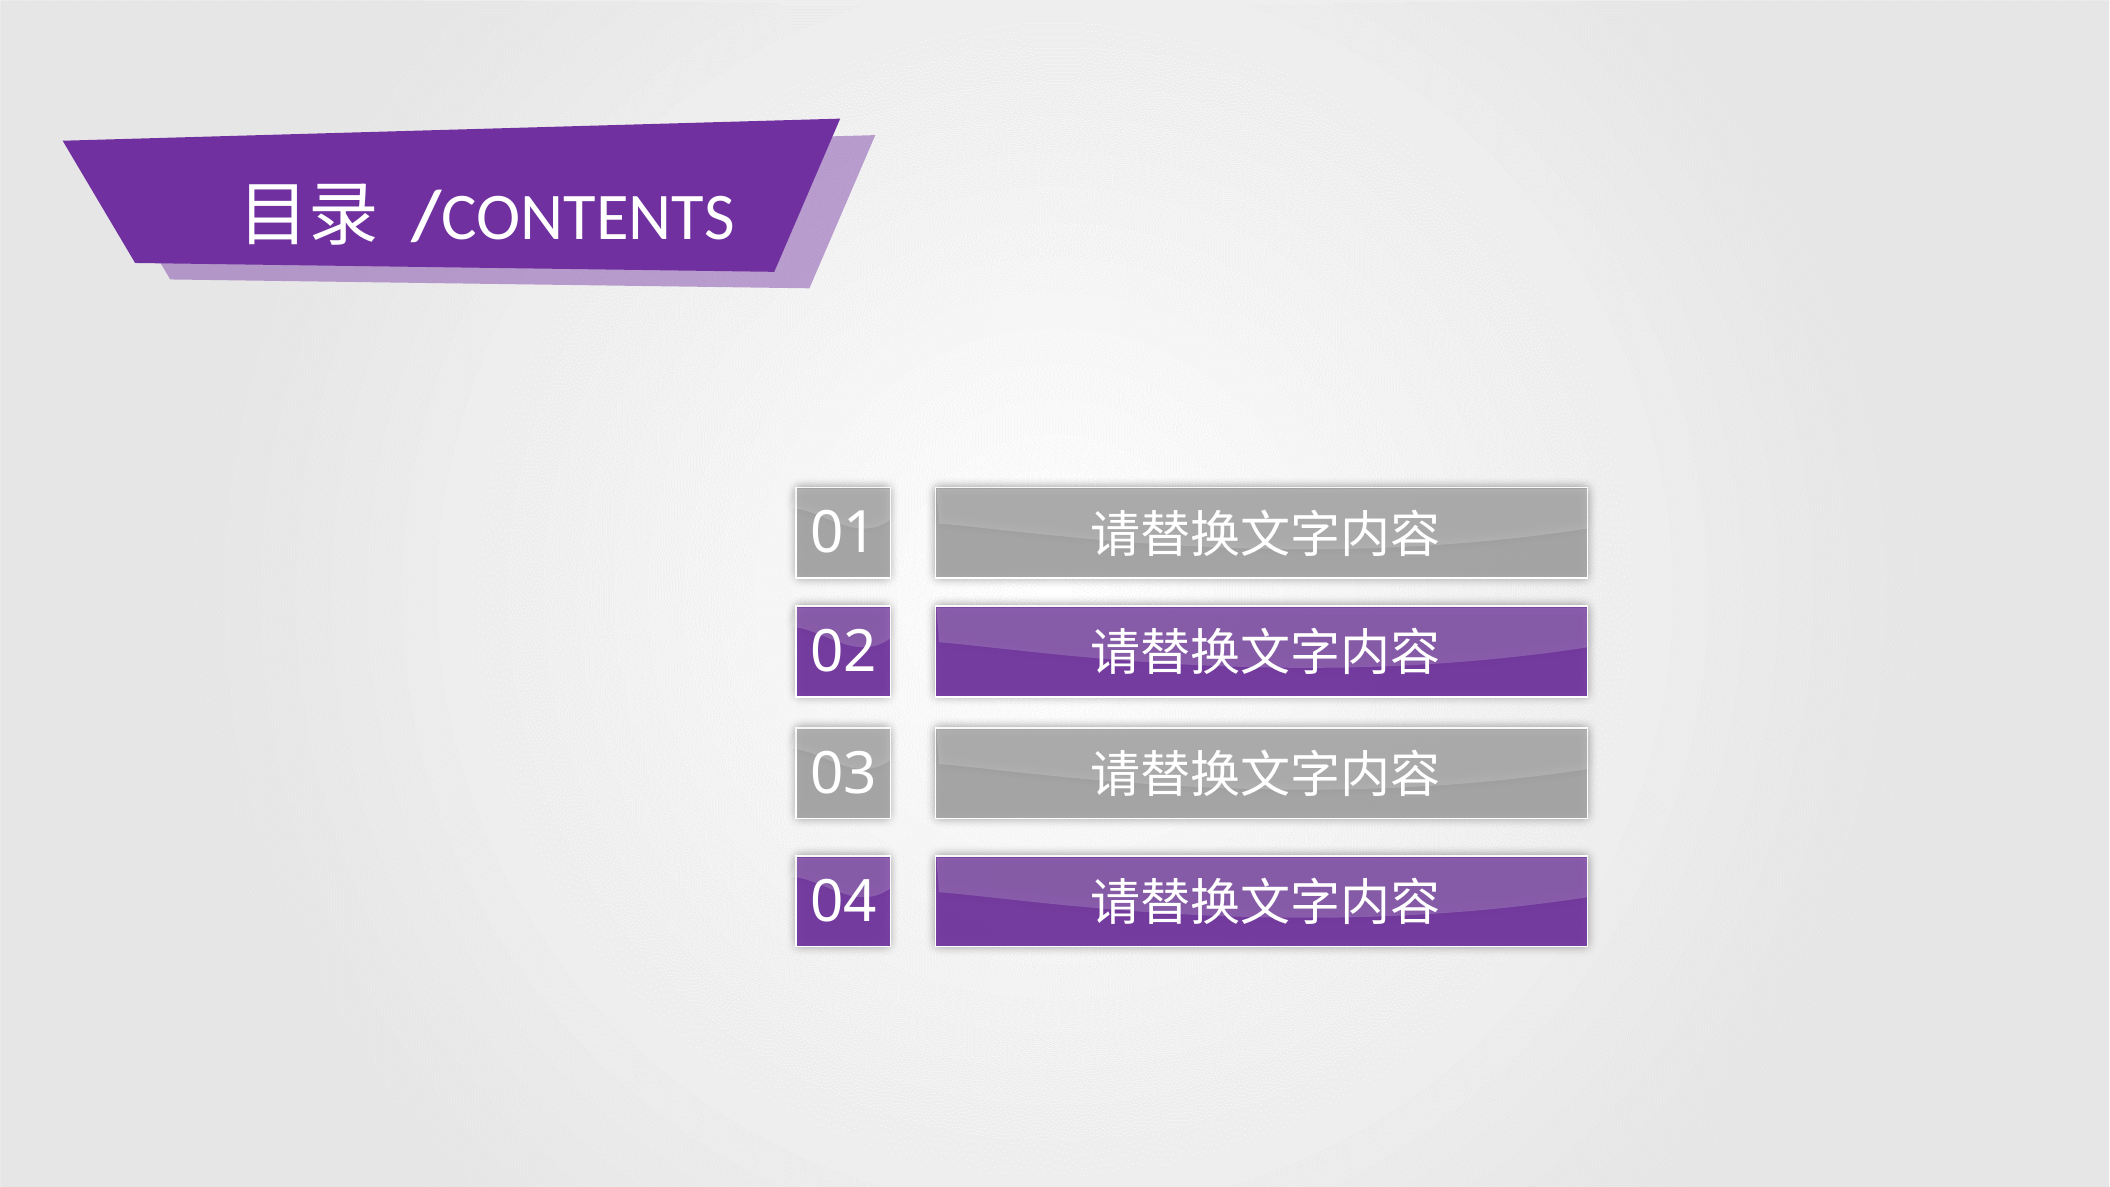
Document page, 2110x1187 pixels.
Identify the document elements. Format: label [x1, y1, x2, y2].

text_box [935, 727, 1589, 819]
text_box [935, 605, 1589, 697]
text_box [789, 855, 891, 947]
text_box [935, 855, 1589, 947]
text_box [789, 727, 891, 819]
text_box [62, 118, 876, 289]
picture [0, 0, 2110, 1187]
text_box [789, 605, 891, 697]
text_box [935, 487, 1589, 579]
text_box [789, 486, 891, 579]
